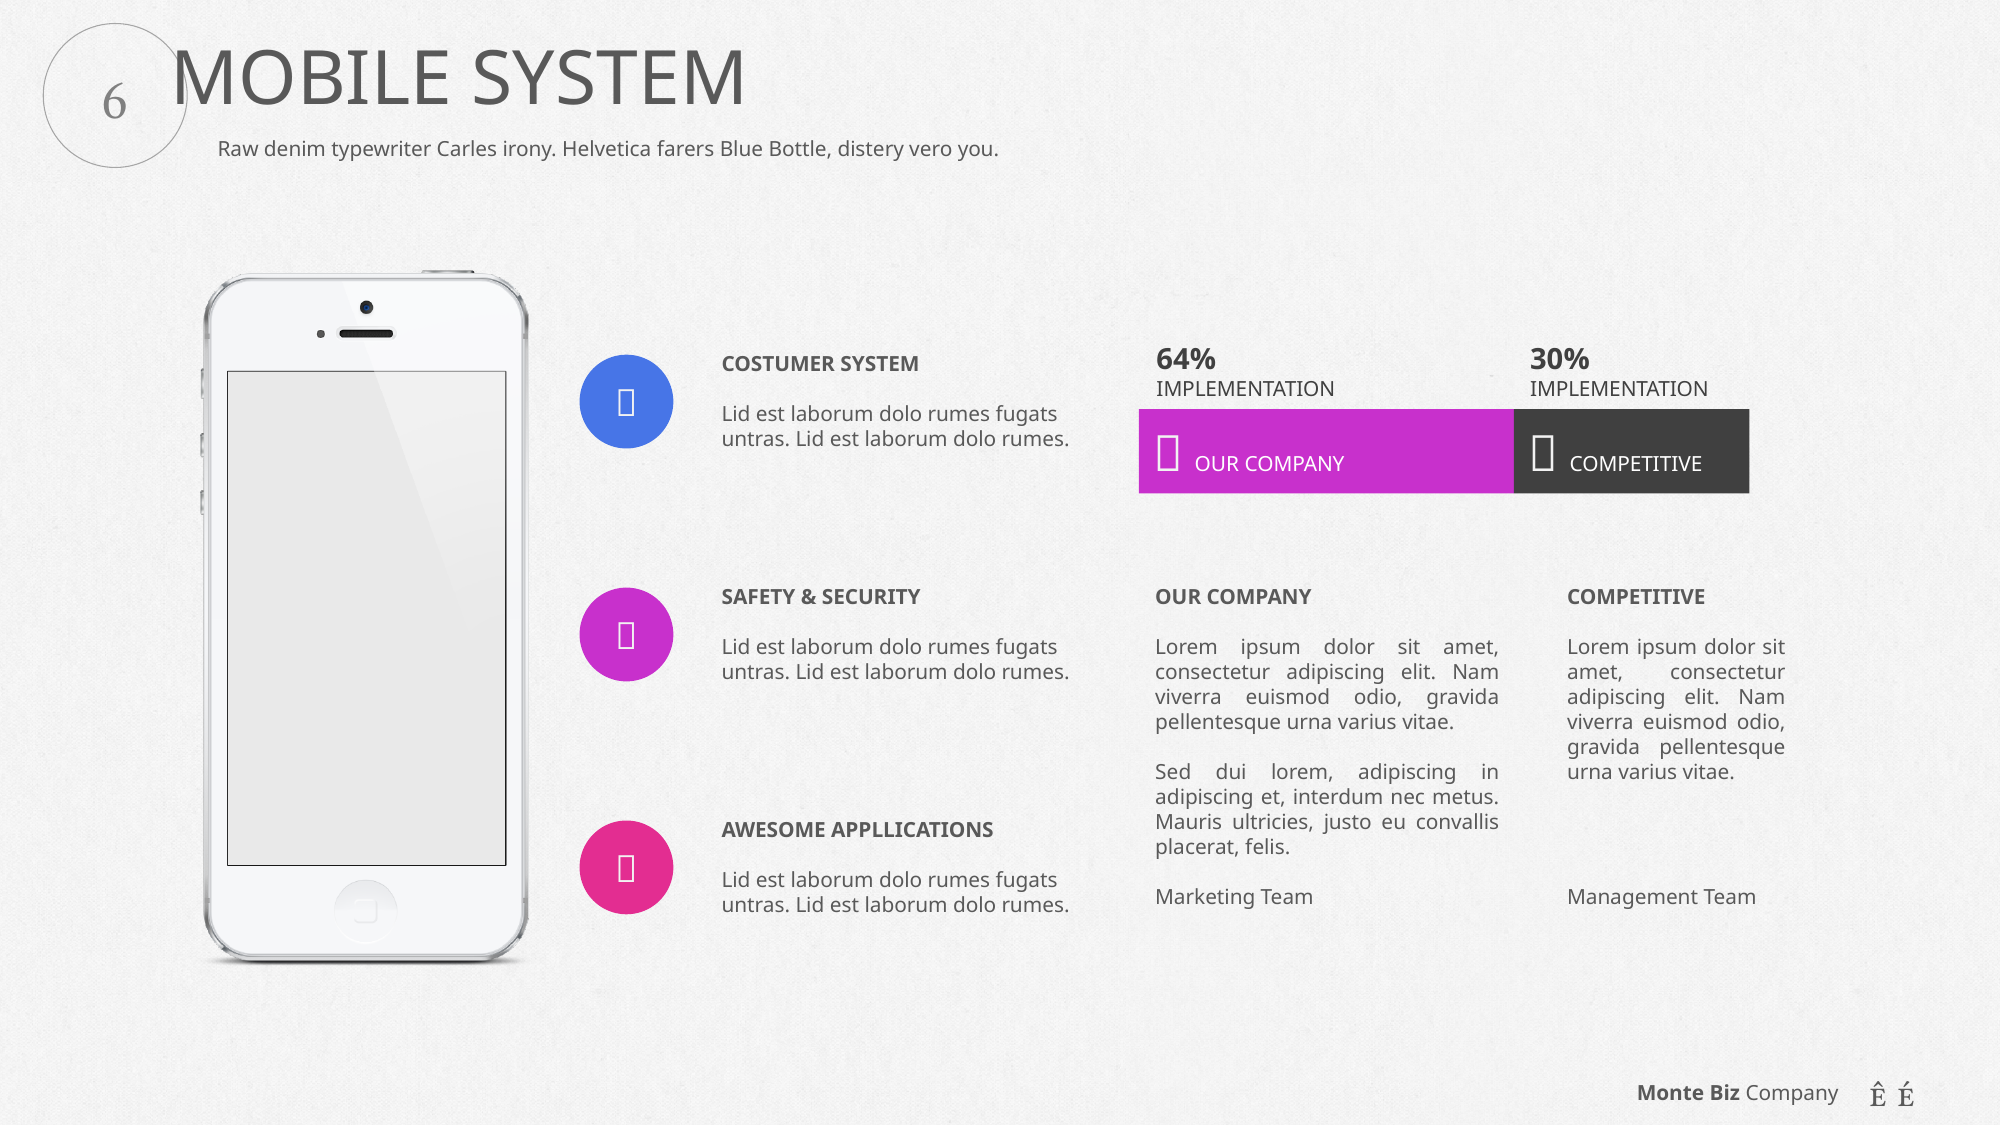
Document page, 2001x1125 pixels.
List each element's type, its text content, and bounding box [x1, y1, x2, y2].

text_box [579, 343, 1103, 460]
text_box 64% IMPLEMENTATION [1141, 332, 1351, 408]
text_box OUR COMPANY Lorem ipsum dolor sit amet, consectetur adipiscing elit. Nam viverra euismod odio, gravida pellentesque urna varius vitae. Sed dui lorem, adipiscing in adipiscing et, interdum nec metus. Mauris ultricies, justo eu convallis placerat, felis. Marketing Team [1140, 576, 1514, 916]
text_box Raw denim typewriter Carles irony. Helvetica farers Blue Bottle, distery vero you. [202, 128, 1014, 169]
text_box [579, 809, 1103, 926]
text_box  COMPETITIVE [1513, 408, 1750, 494]
text_box Monte Biz Company [1622, 1071, 1854, 1112]
text_box MOBILE SYSTEM [155, 22, 764, 127]
picture [193, 262, 541, 973]
text_box  OUR COMPANY [0, 0, 2000, 1125]
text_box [579, 576, 1103, 693]
text_box   [1854, 1061, 1979, 1122]
text_box 30% IMPLEMENTATION [1515, 332, 1724, 408]
text_box  [42, 22, 182, 169]
text_box COMPETITIVE Lorem ipsum dolor sit amet, consectetur adipiscing elit. Nam viverra euismod odio, gravida pellentesque urna varius vitae. Management Team [1552, 576, 1800, 916]
